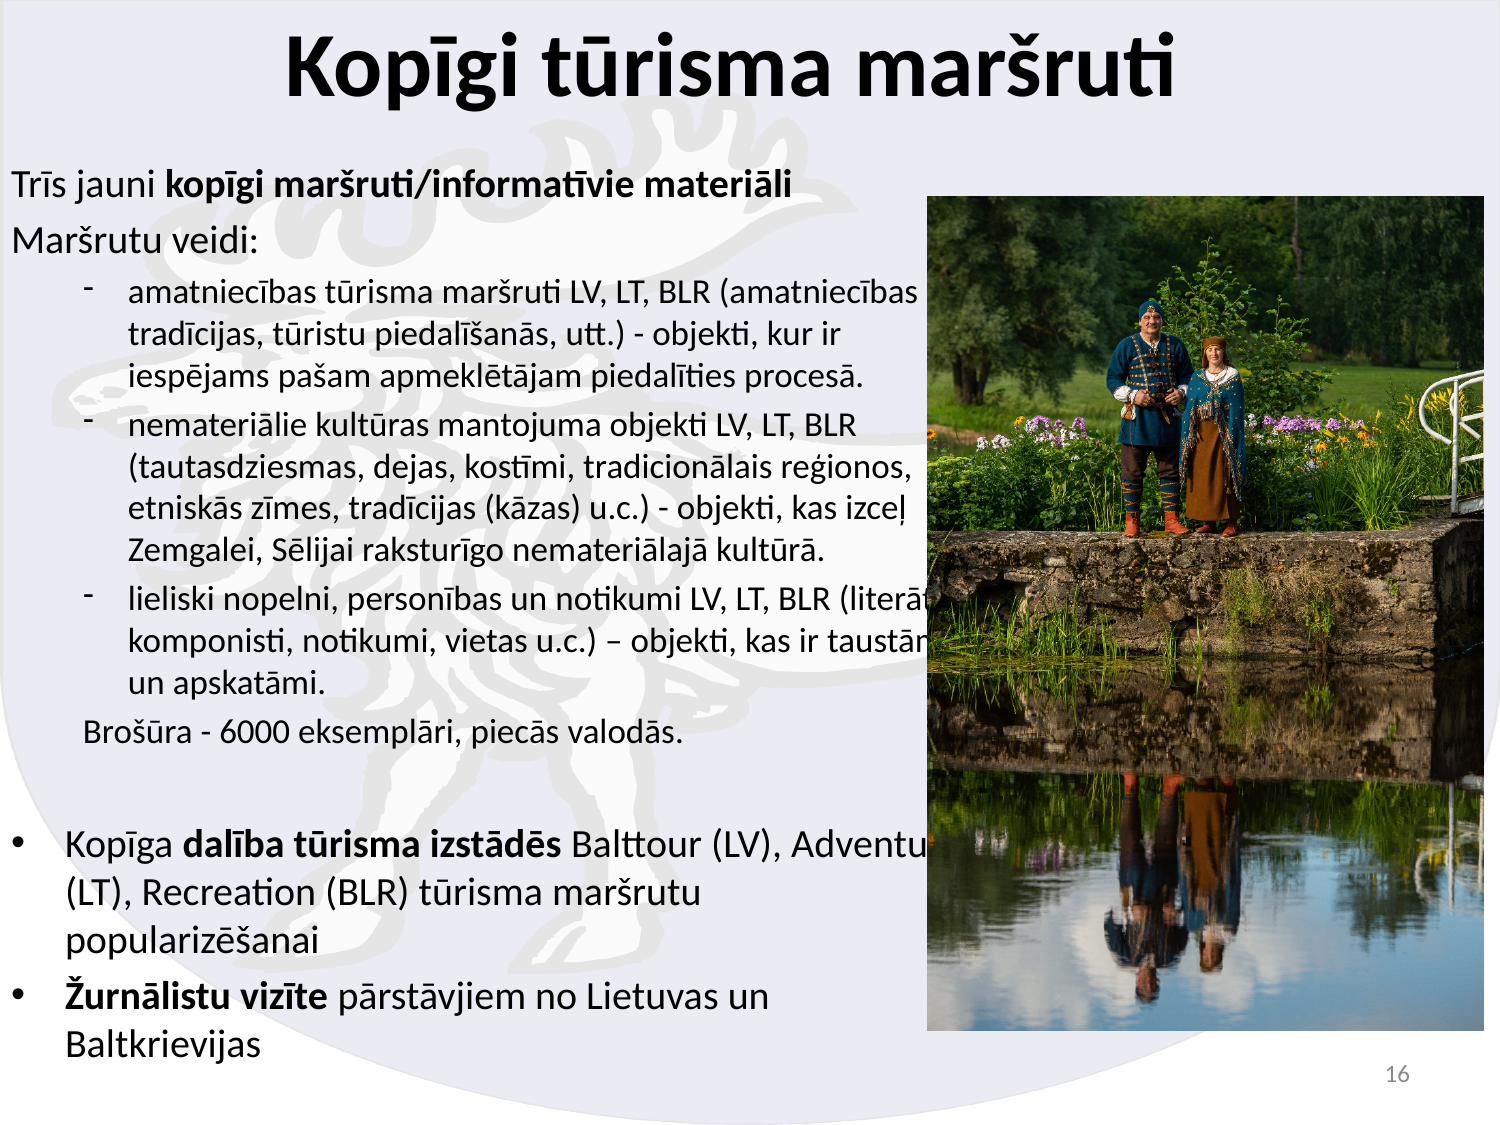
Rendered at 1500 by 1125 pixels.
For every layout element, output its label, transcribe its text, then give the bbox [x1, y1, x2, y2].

picture [926, 196, 1485, 1031]
slide_number 16 [1074, 1042, 1425, 1103]
list Trīs jauni kopīgi maršruti/informatīvie materiāli Maršrutu veidi: amatniecības tūrisma maršruti LV, LT, BLR (amatniecības tradīcijas, tūristu piedalīšanās, utt.) - objekti, kur ir iespējams pašam apmeklētājam piedalīties procesā. nemateriālie kultūras mantojuma objekti LV, LT, BLR (tautasdziesmas, dejas, kostīmi, tradicionālais reģionos, etniskās zīmes, tradīcijas (kāzas) u.c.) - objekti, kas izceļ Zemgalei, Sēlijai raksturīgo nemateriālajā kultūrā. lieliski nopelni, personības un notikumi LV, LT, BLR (literāti, komponisti, notikumi, vietas u.c.) – objekti, kas ir taustāmi un apskatāmi. Brošūra - 6000 eksemplāri, piecās valodās. Kopīga dalība tūrisma izstādēs Balttour (LV), Adventur (LT), Recreation (BLR) tūrisma maršrutu popularizēšanai Žurnālistu vizīte pārstāvjiem no Lietuvas un Baltkrievijas [0, 150, 971, 1077]
title Kopīgi tūrisma maršruti [5, 0, 1458, 136]
